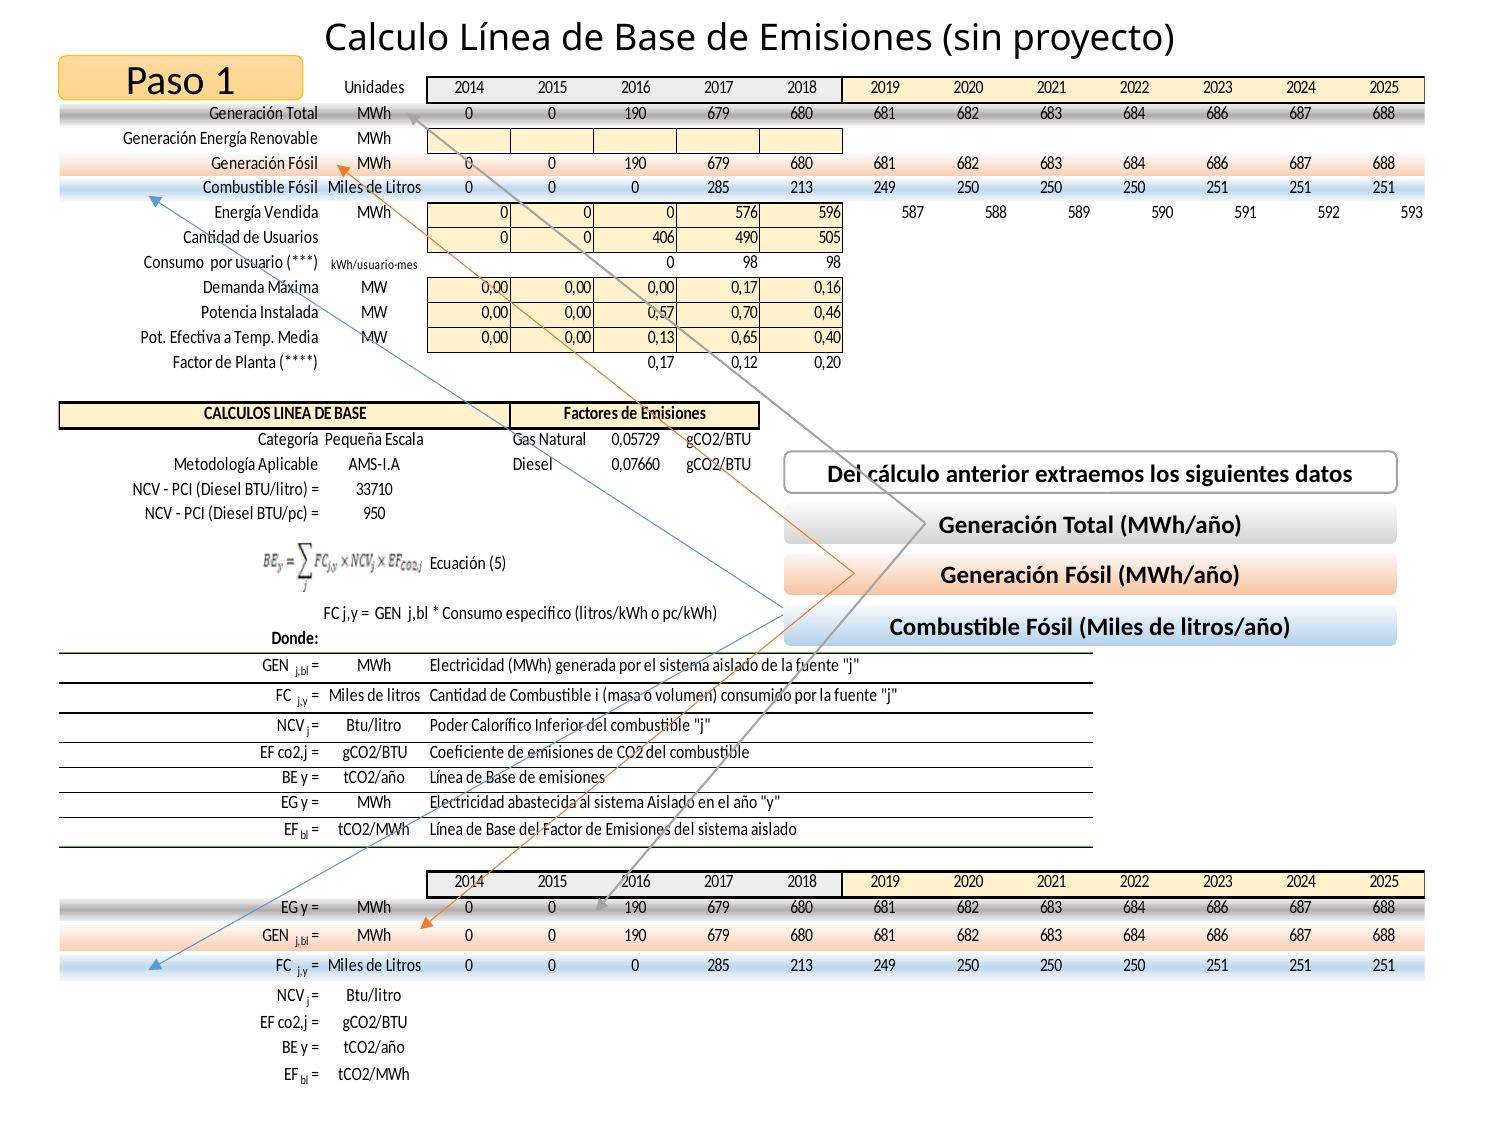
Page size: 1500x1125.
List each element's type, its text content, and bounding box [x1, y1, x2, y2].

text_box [148, 614, 784, 970]
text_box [595, 523, 926, 912]
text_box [148, 195, 419, 608]
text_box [419, 573, 855, 930]
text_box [407, 112, 925, 523]
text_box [337, 164, 595, 574]
picture [58, 76, 1426, 1093]
title Calculo Línea de Base de Emisiones (sin proyecto) [103, 10, 1397, 67]
text_box Paso 1 [58, 55, 304, 76]
